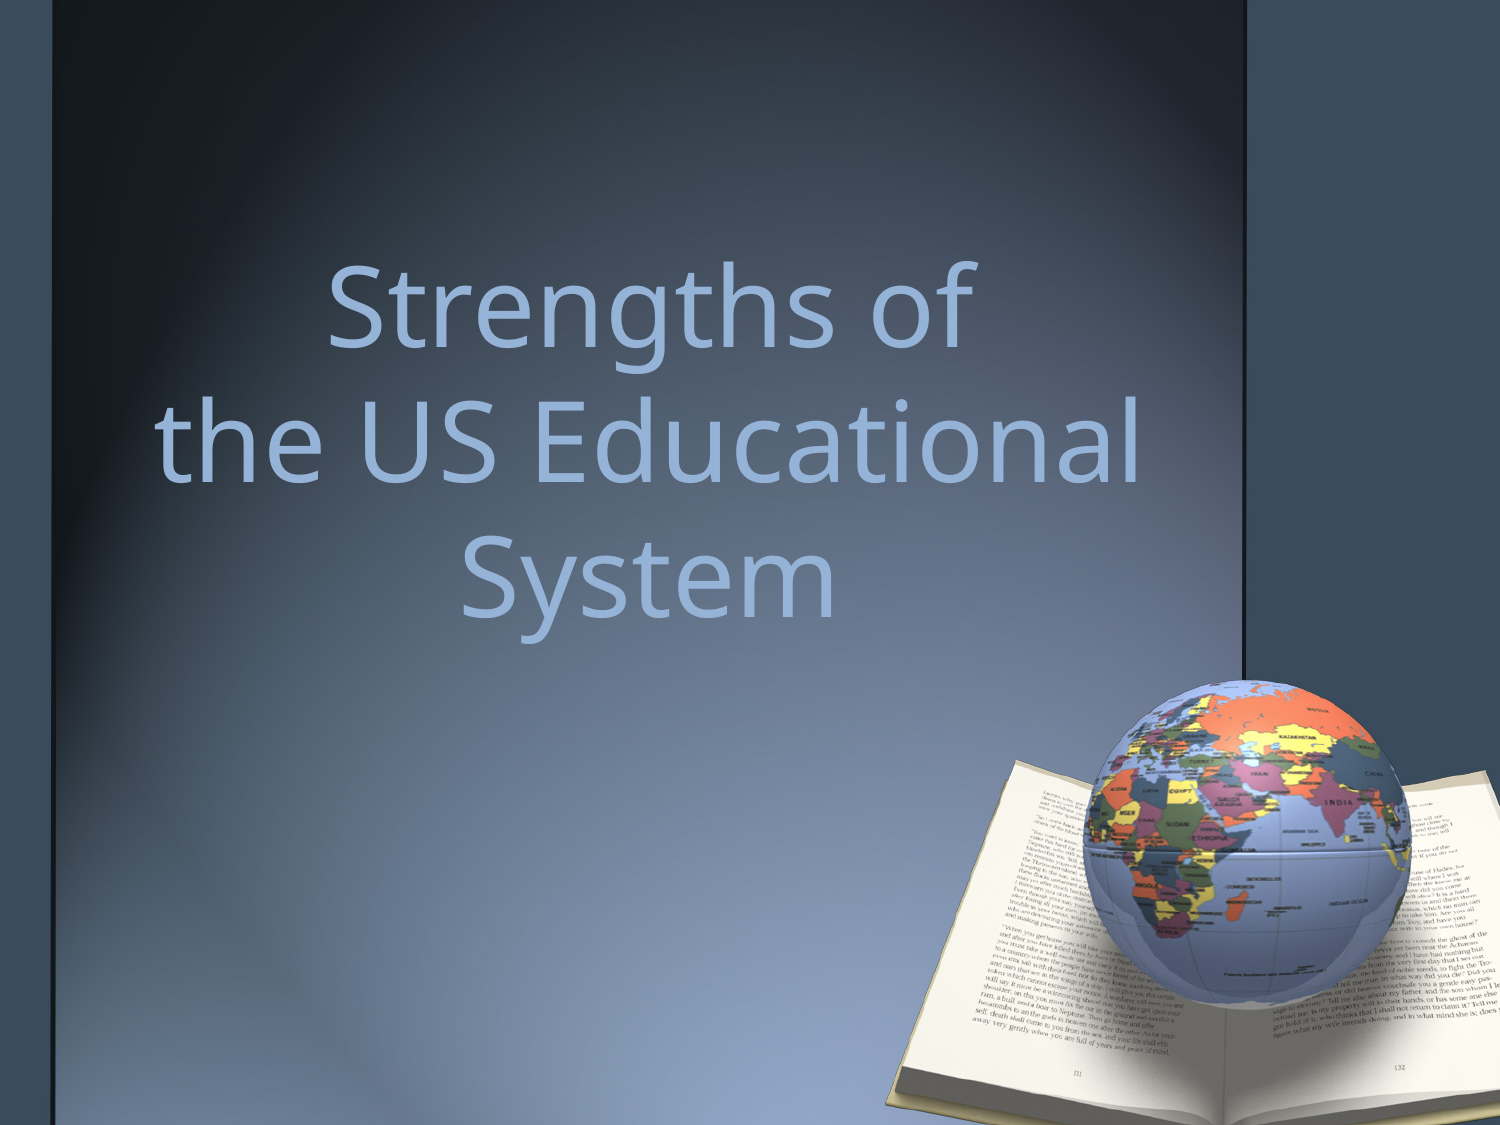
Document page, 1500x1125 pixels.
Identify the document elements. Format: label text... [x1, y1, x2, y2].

title Strengths of the US Educational System [99, 149, 1201, 726]
picture [0, 0, 1500, 1125]
